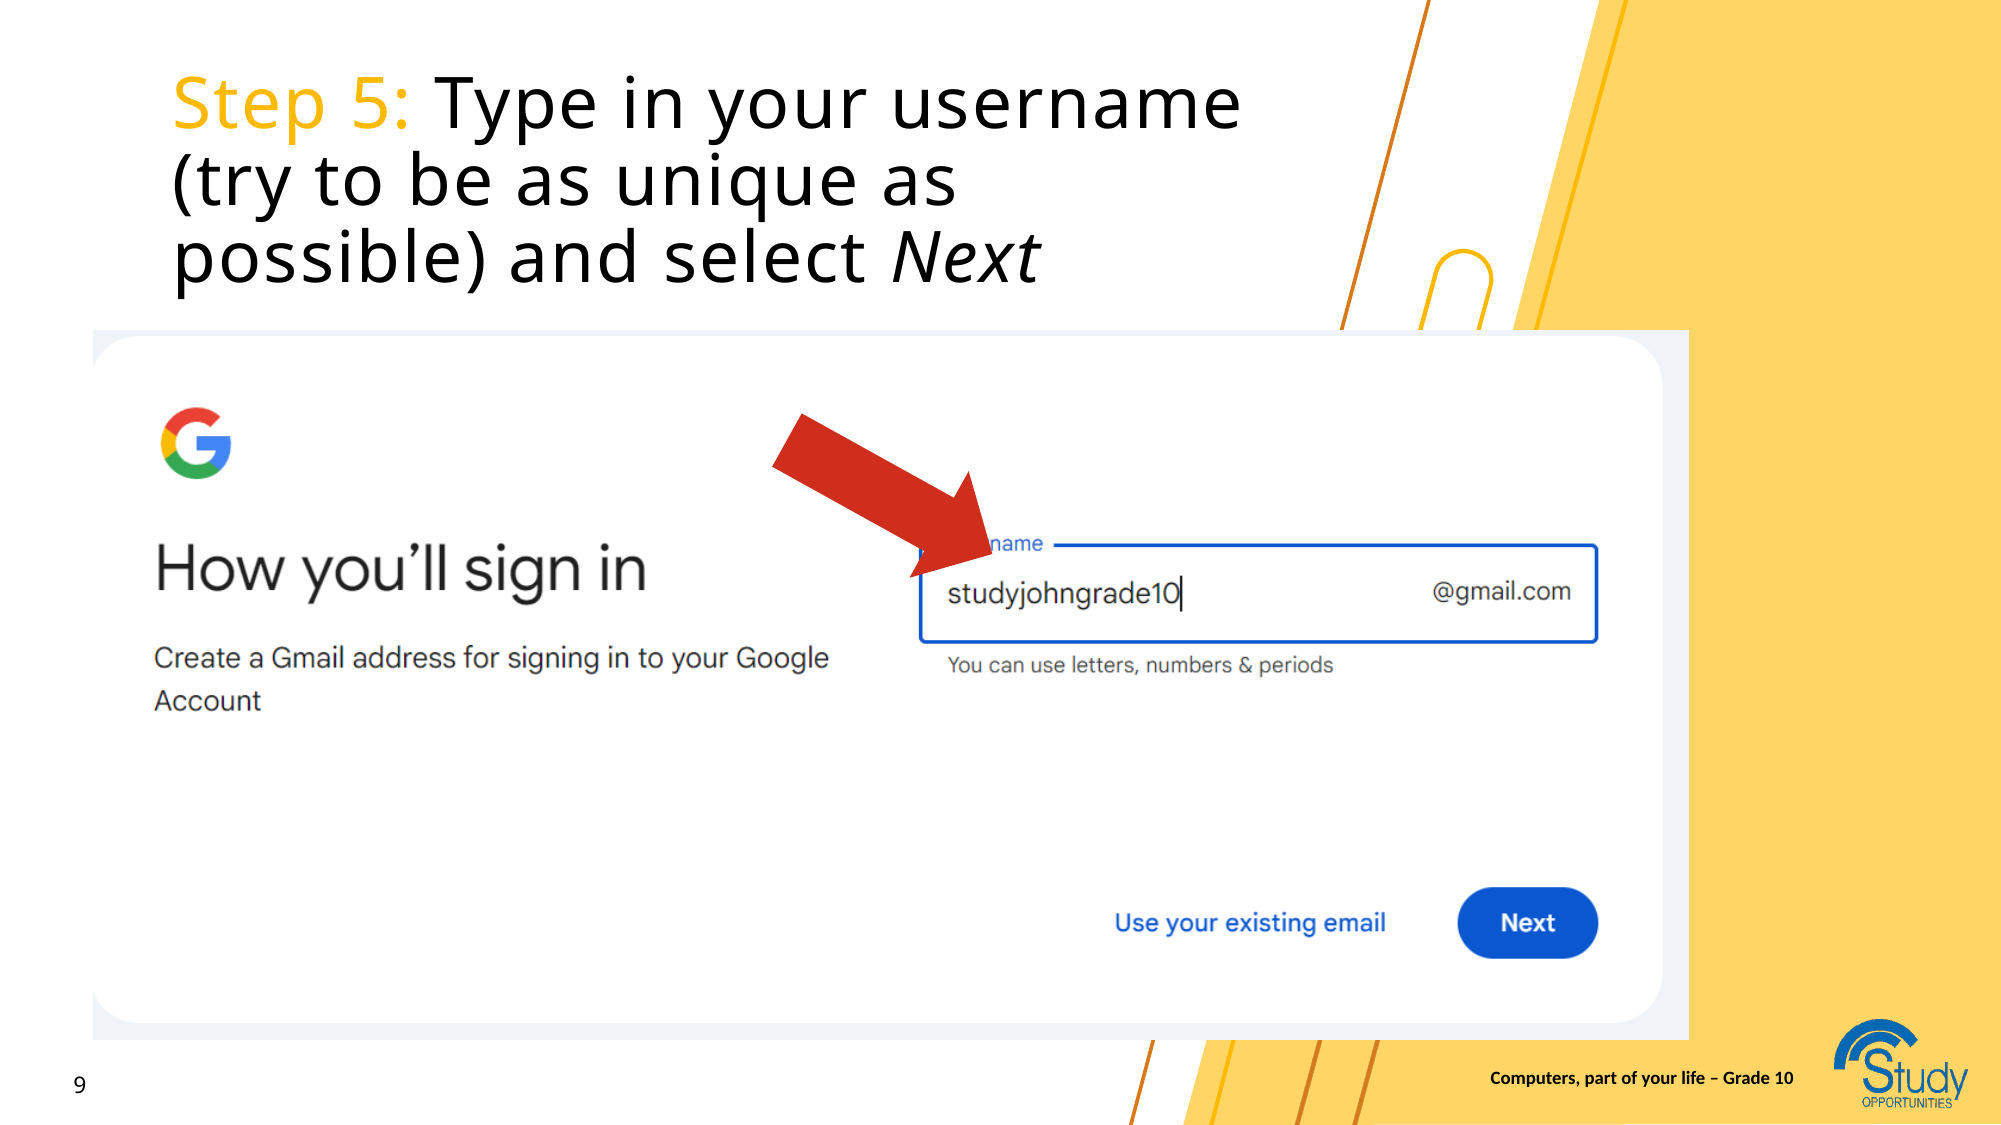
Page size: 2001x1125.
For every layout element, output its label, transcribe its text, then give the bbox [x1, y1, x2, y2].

picture [93, 0, 2001, 1125]
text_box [1208, 1050, 1630, 1125]
text_box 9 [0, 1062, 102, 1123]
text_box Step 5: Type in your username (try to be as unique as possible) and select Next [157, 54, 1179, 305]
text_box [1208, 0, 1630, 326]
